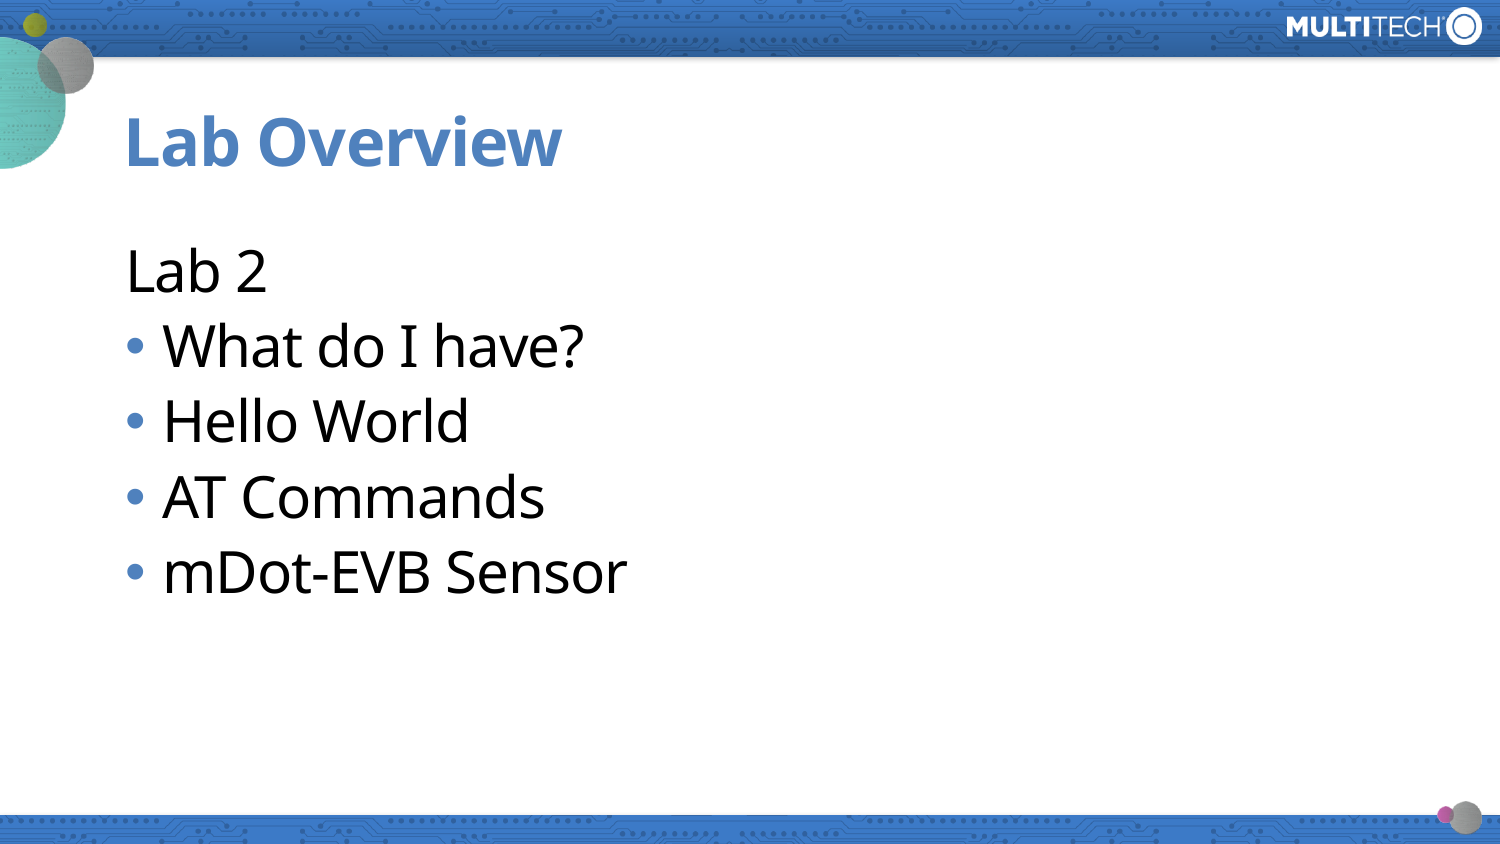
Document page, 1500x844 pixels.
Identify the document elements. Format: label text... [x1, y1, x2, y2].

picture [0, 801, 1500, 844]
list Lab 2 What do I have? Hello World AT Commands mDot-EVB Sensor [87, 234, 1475, 797]
title Lab Overview [87, 71, 1475, 213]
picture [0, 0, 1500, 169]
